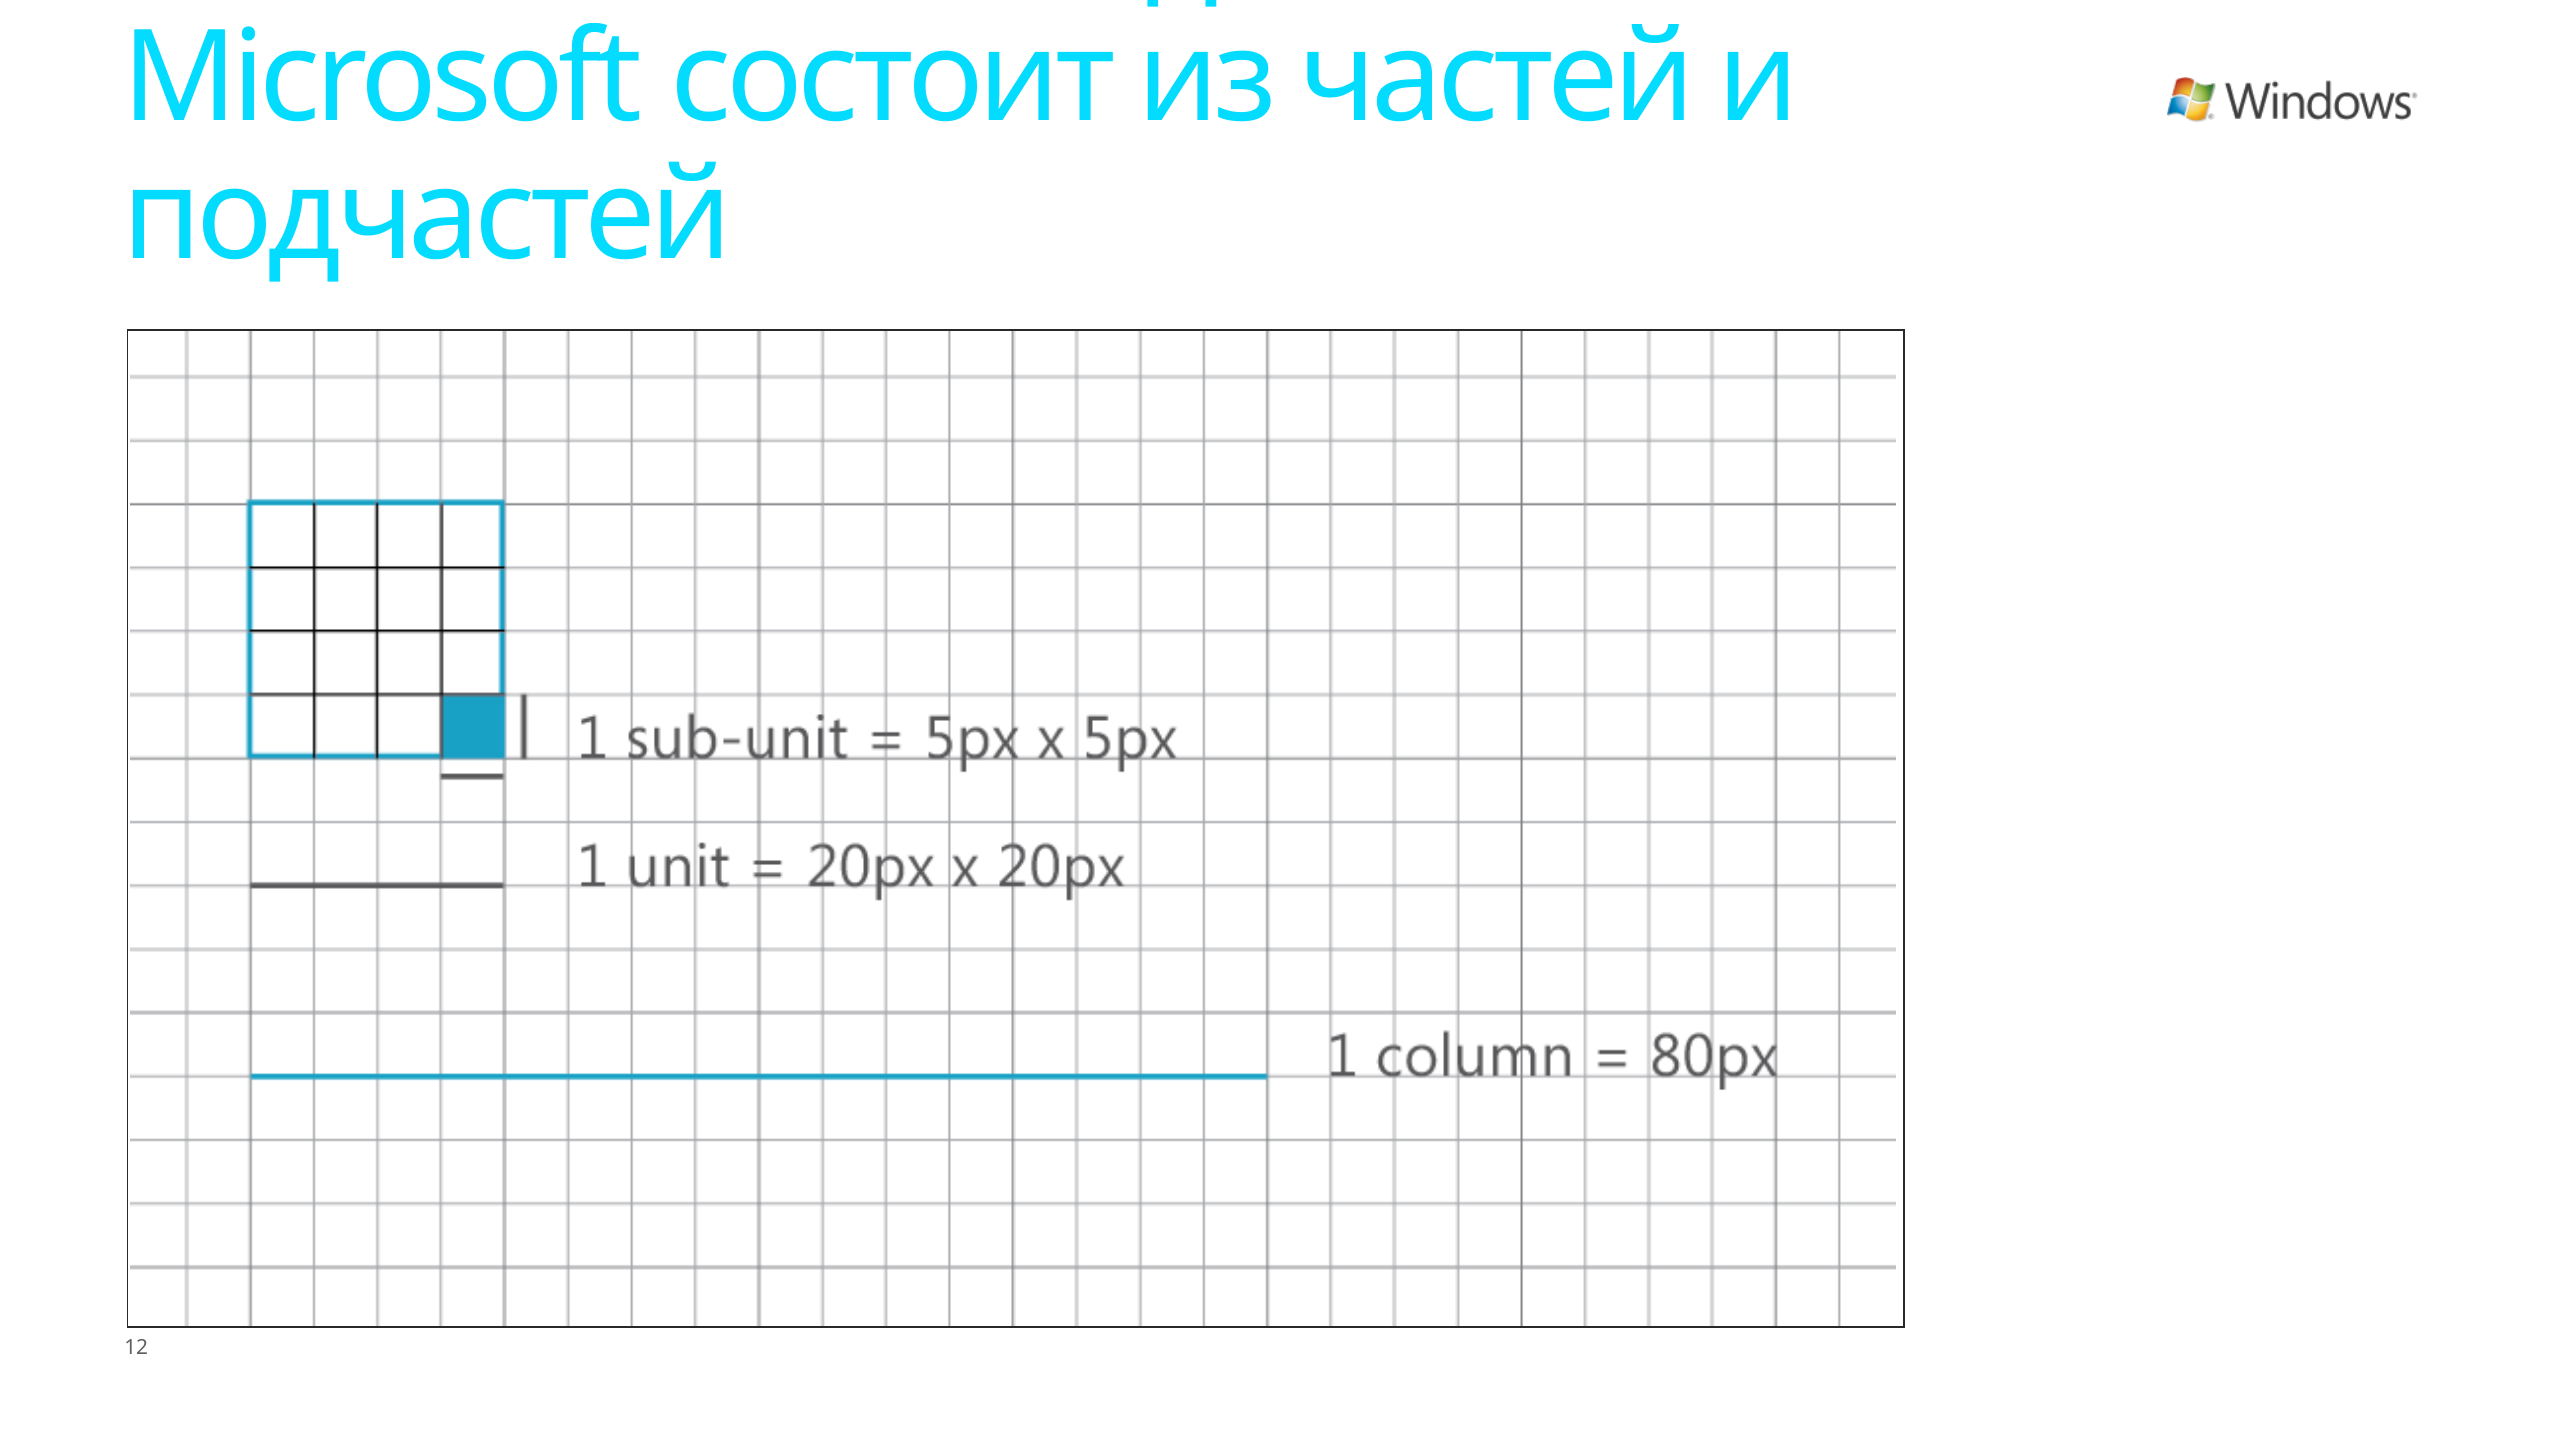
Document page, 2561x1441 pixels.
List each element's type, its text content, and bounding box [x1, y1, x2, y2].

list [127, 330, 1904, 1327]
picture [2167, 77, 2443, 136]
title Решетка в новом дизайне Microsoft состоит из частей и подчастей [122, 48, 2163, 286]
